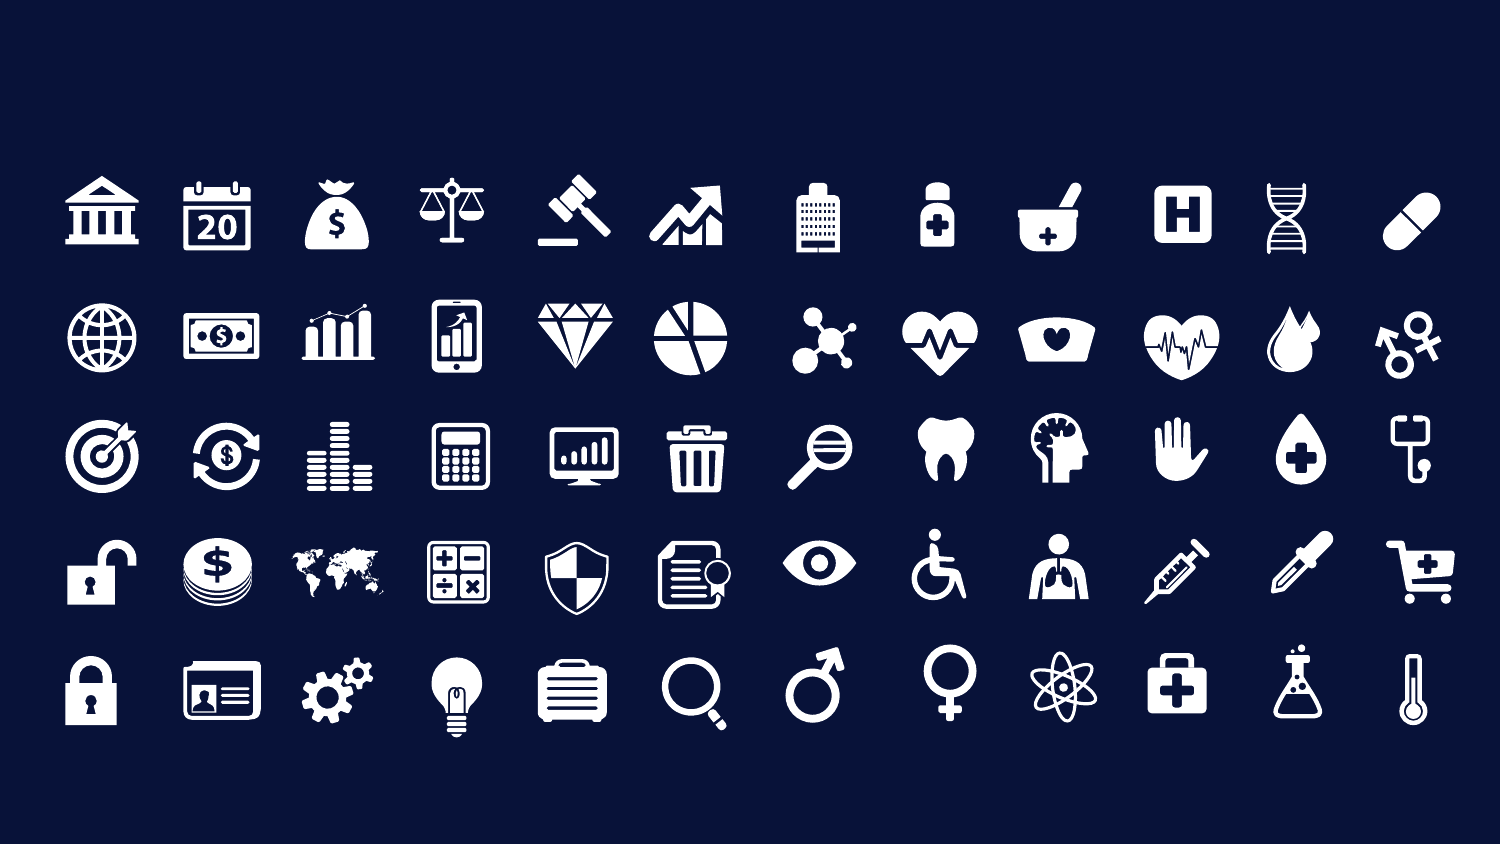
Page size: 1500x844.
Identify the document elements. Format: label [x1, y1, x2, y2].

text_box [1154, 417, 1209, 481]
text_box [431, 299, 482, 373]
text_box [1381, 191, 1442, 252]
text_box [183, 661, 263, 720]
text_box [658, 653, 728, 731]
text_box [1154, 185, 1212, 243]
text_box [920, 181, 955, 247]
text_box [785, 647, 845, 723]
text_box [1028, 533, 1089, 600]
text_box [1275, 413, 1327, 485]
text_box [537, 174, 612, 246]
text_box [65, 175, 139, 245]
text_box [431, 422, 491, 490]
text_box [537, 303, 613, 369]
text_box [1017, 317, 1096, 362]
text_box [1017, 181, 1083, 252]
text_box [1147, 653, 1207, 714]
text_box [1272, 644, 1323, 719]
text_box [301, 179, 373, 250]
text_box [427, 540, 490, 604]
text_box [289, 547, 384, 598]
text_box [301, 303, 375, 360]
text_box [666, 425, 728, 493]
text_box [653, 301, 728, 376]
text_box [1144, 538, 1210, 605]
text_box [1270, 530, 1334, 594]
text_box [1390, 415, 1431, 484]
text_box [902, 311, 978, 376]
text_box [192, 422, 260, 491]
text_box [917, 417, 975, 481]
text_box [67, 303, 137, 373]
text_box [1385, 540, 1455, 604]
text_box [1030, 413, 1089, 483]
text_box [786, 422, 855, 491]
text_box [1265, 305, 1321, 373]
text_box [782, 540, 857, 586]
text_box [923, 644, 977, 722]
text_box [796, 182, 840, 253]
text_box [1029, 651, 1098, 723]
text_box [301, 657, 374, 724]
text_box [790, 306, 858, 376]
text_box [544, 541, 609, 616]
text_box [537, 659, 607, 722]
text_box [183, 537, 252, 606]
text_box [1262, 182, 1311, 255]
text_box [657, 540, 731, 609]
text_box [431, 657, 483, 738]
text_box [911, 528, 968, 601]
text_box [183, 181, 251, 251]
text_box [67, 539, 137, 605]
text_box [648, 185, 723, 246]
text_box [549, 427, 619, 486]
text_box [419, 177, 485, 243]
text_box [1143, 313, 1221, 381]
text_box [183, 313, 260, 359]
text_box [65, 419, 139, 493]
text_box [65, 655, 117, 726]
text_box [1399, 654, 1428, 726]
text_box [306, 421, 373, 491]
text_box [1375, 309, 1442, 381]
